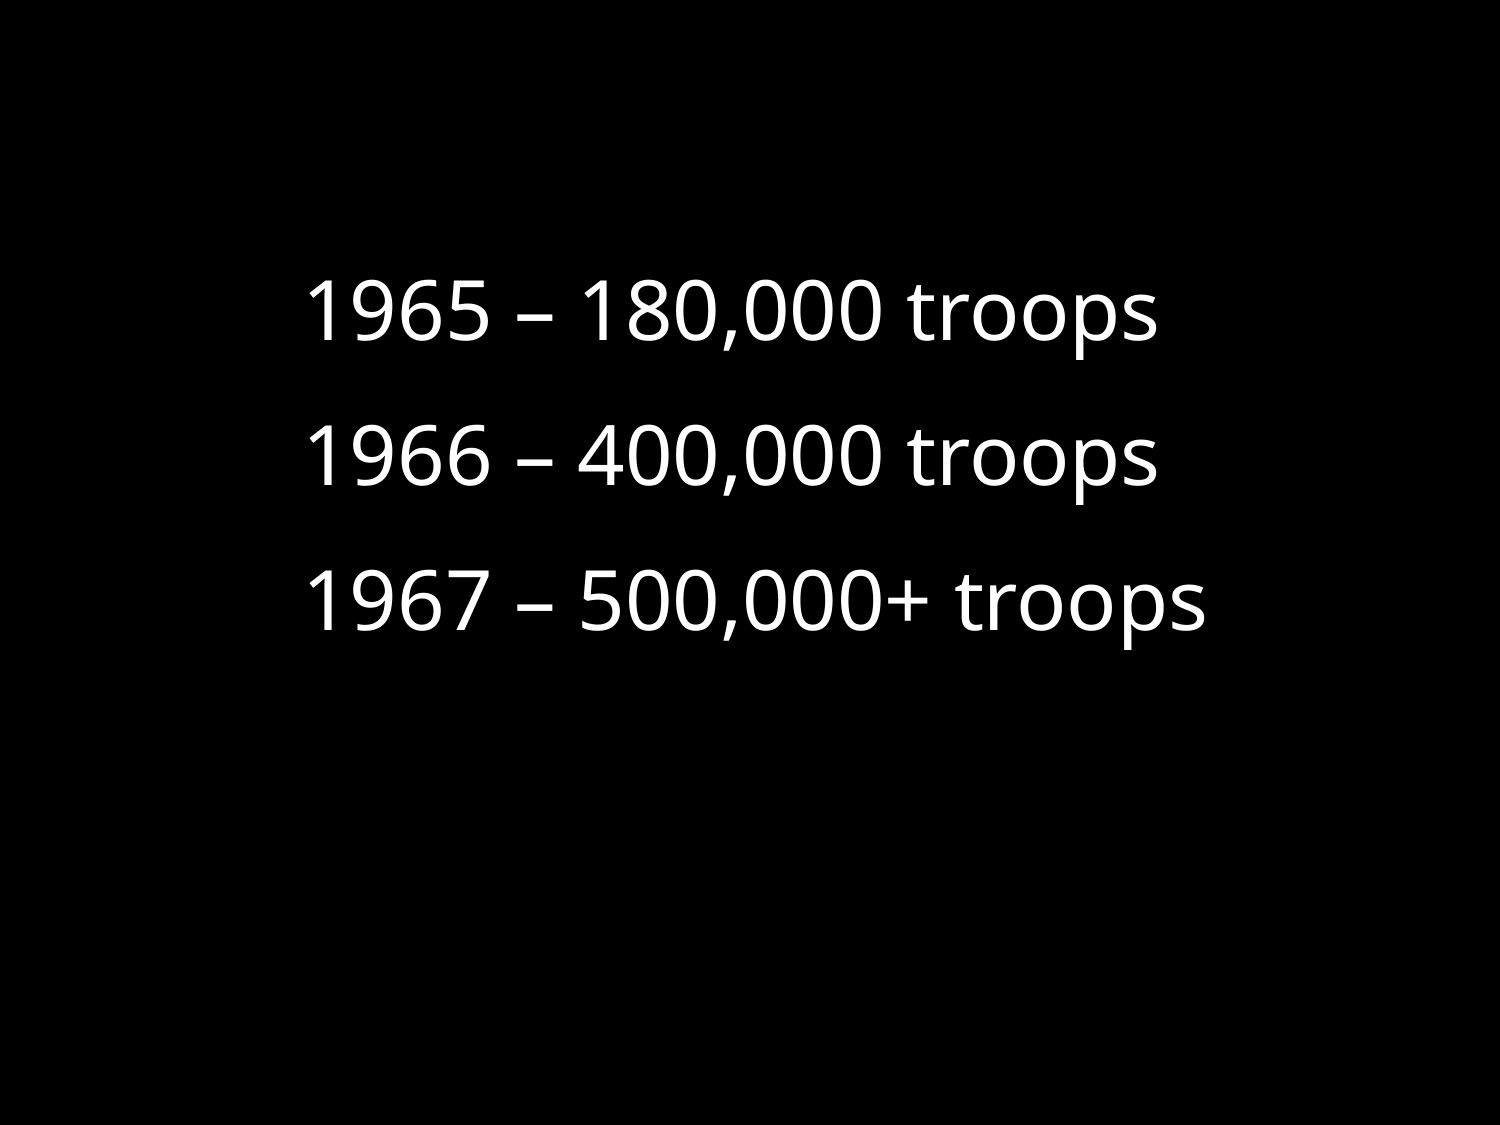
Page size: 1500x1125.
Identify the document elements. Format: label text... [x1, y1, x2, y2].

text_box 1965 – 180,000 troops 1966 – 400,000 troops 1967 – 500,000+ troops [288, 249, 1296, 766]
